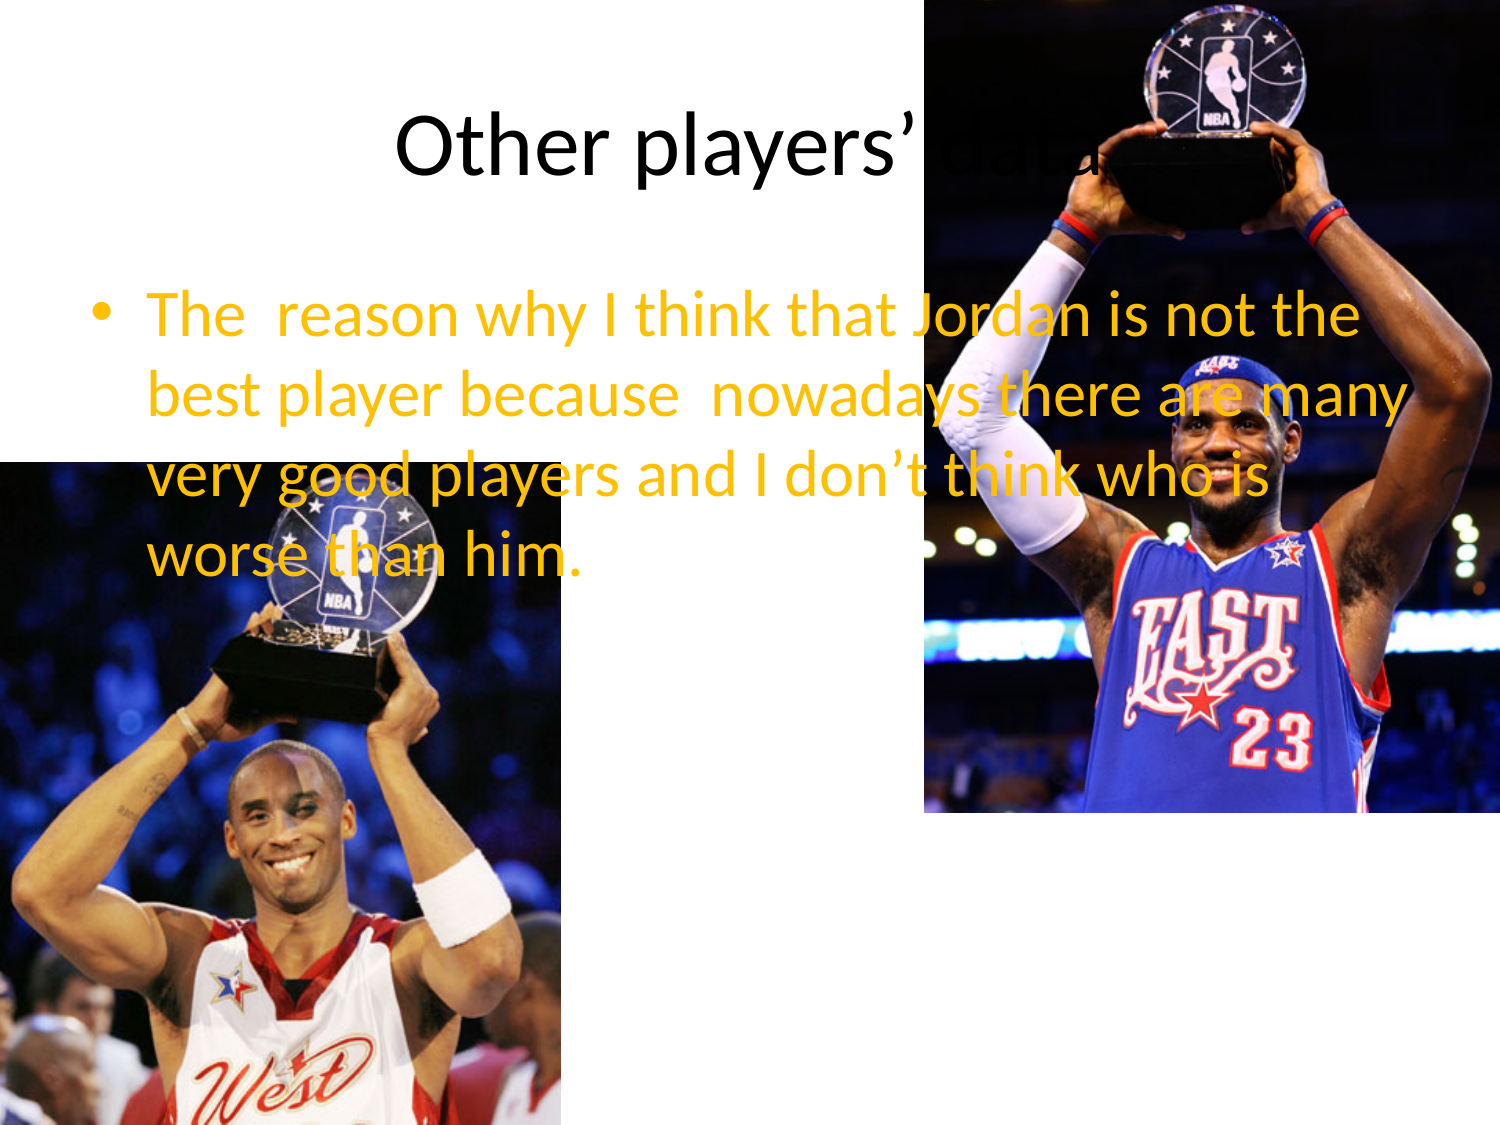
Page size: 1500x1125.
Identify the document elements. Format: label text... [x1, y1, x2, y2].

picture [924, 0, 1500, 813]
list The reason why I think that Jordan is not the best player because nowadays there are many very good players and I don’t think who is worse than him. [75, 262, 1425, 1005]
title Other players’ data [75, 45, 919, 233]
picture [0, 462, 562, 1125]
